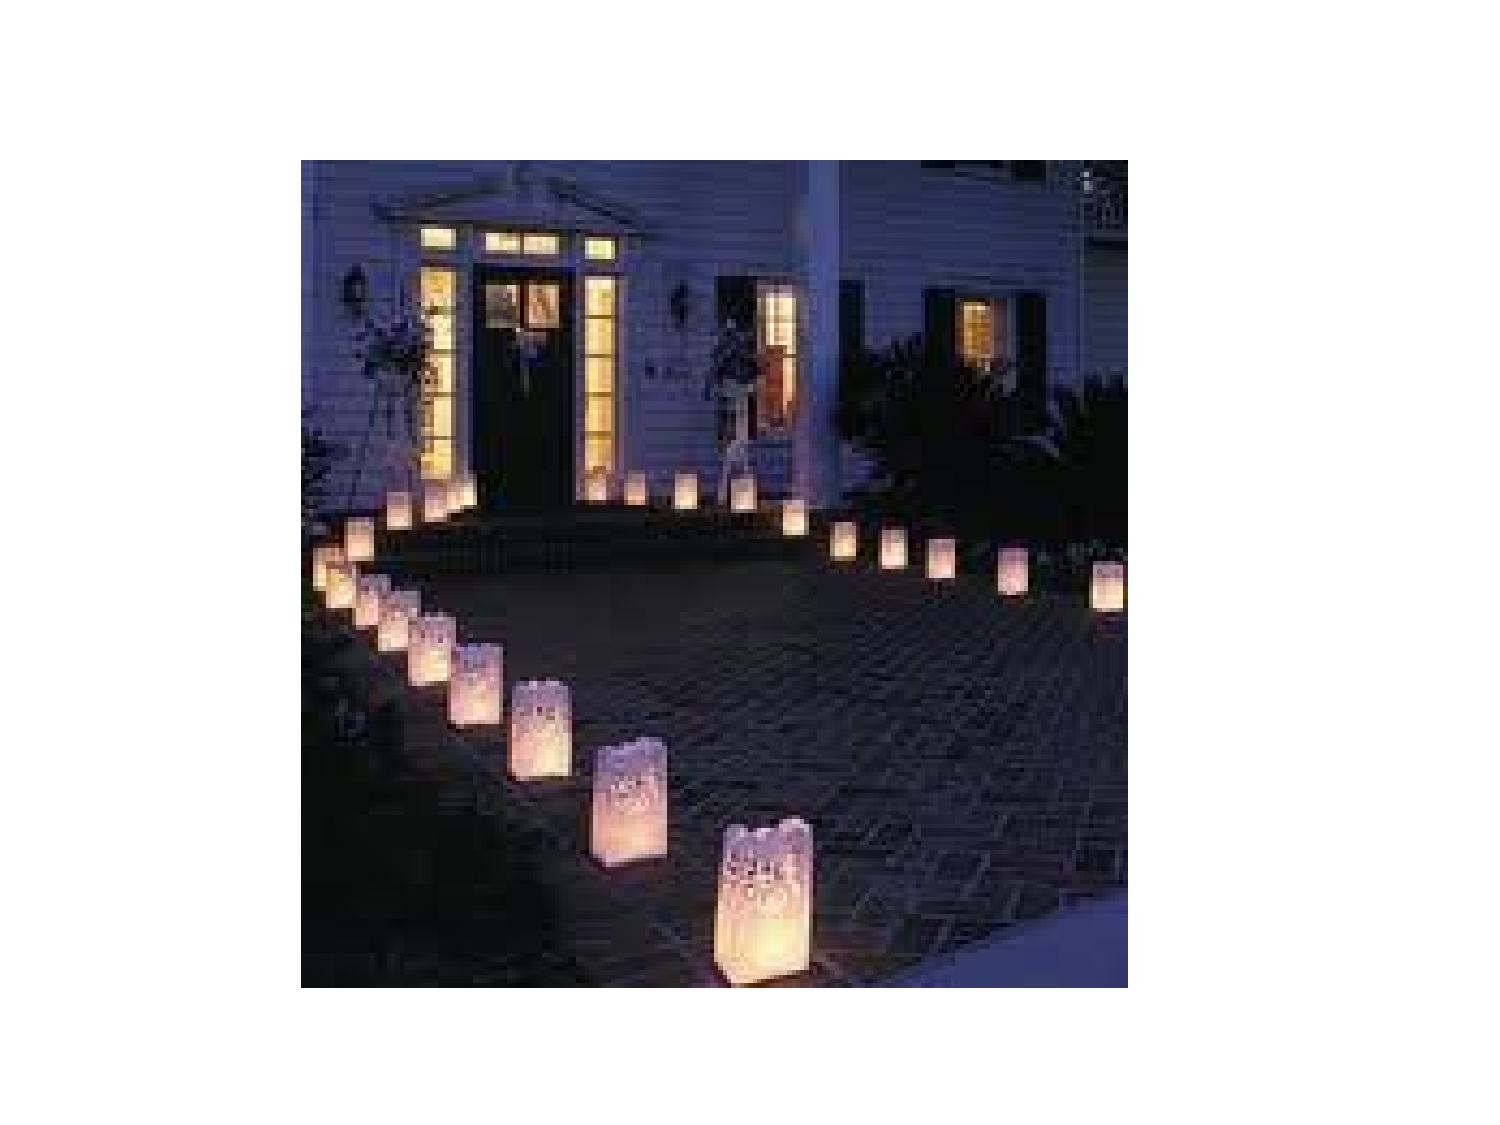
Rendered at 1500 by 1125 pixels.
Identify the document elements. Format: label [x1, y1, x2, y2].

picture [300, 160, 1129, 988]
